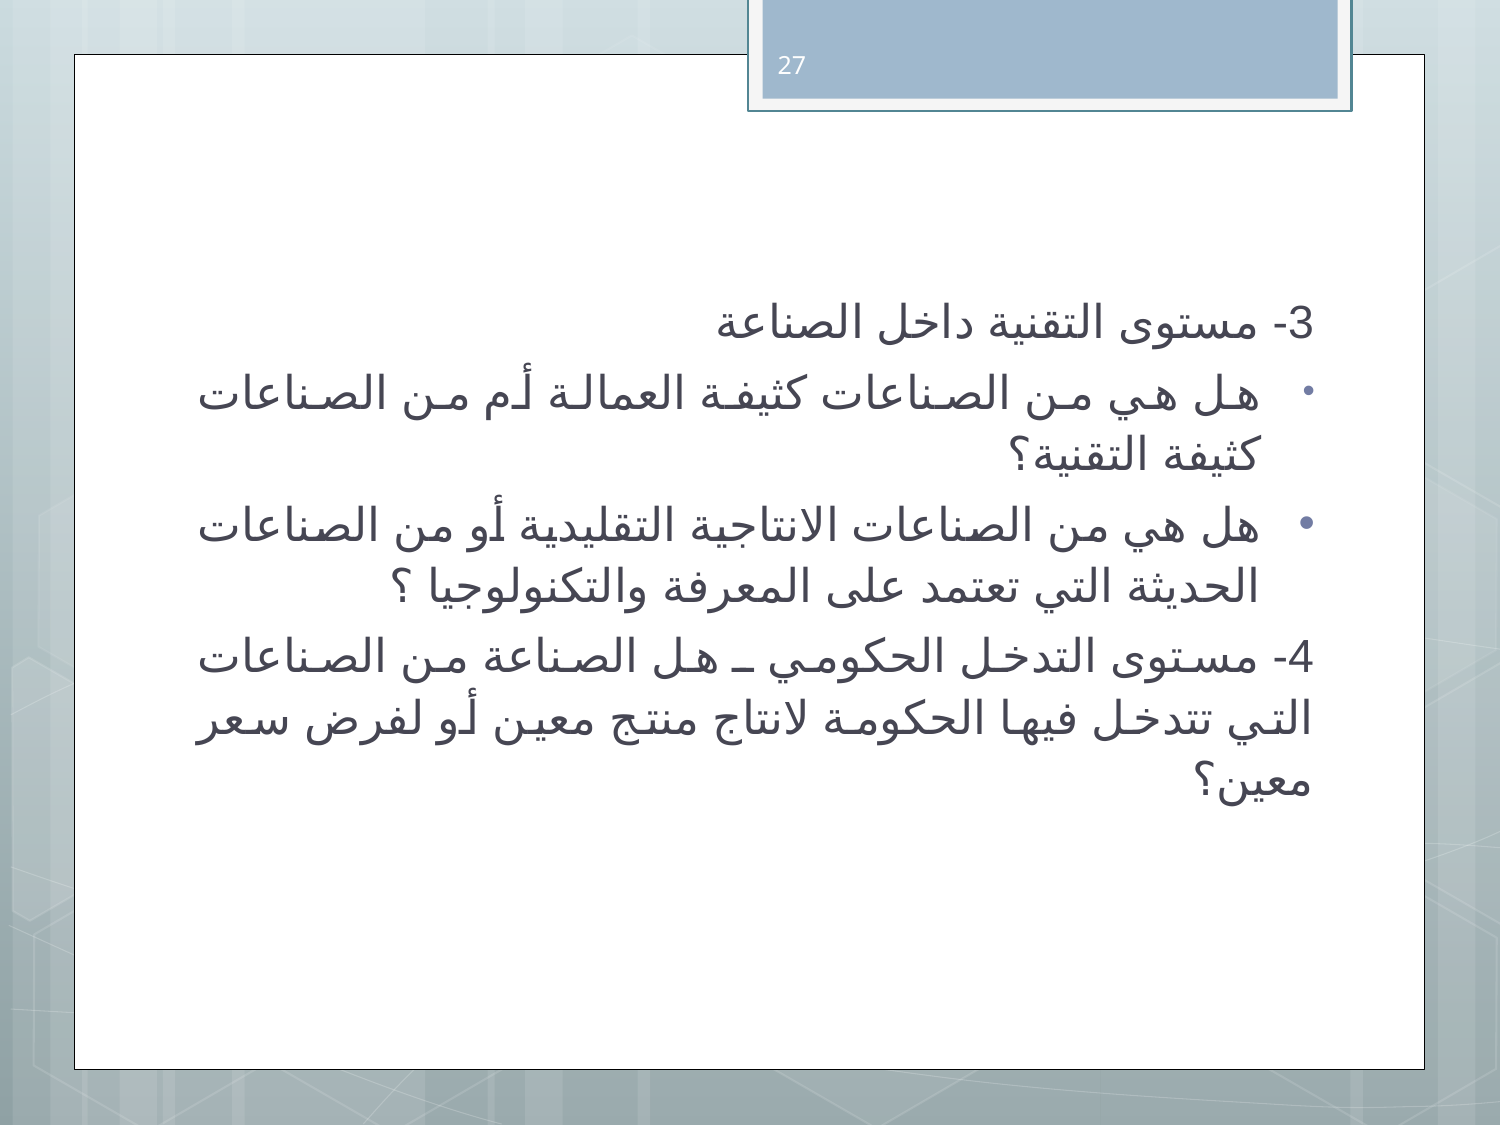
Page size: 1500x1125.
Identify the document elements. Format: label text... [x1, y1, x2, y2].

list 3- مستوى التقنية داخل الصناعة هل هي من الصناعات كثيفة العمالة أم من الصناعات كثيفة التقنية؟ هل هي من الصناعات الانتاجية التقليدية أو من الصناعات الحديثة التي تعتمد على المعرفة والتكنولوجيا ؟ 4- مستوى التدخل الحكومي ـ هل الصناعة من الصناعات التي تتدخل فيها الحكومة لانتاج منتج معين أو لفرض سعر معين؟ [183, 278, 1329, 858]
slide_number 27 [762, 36, 982, 97]
